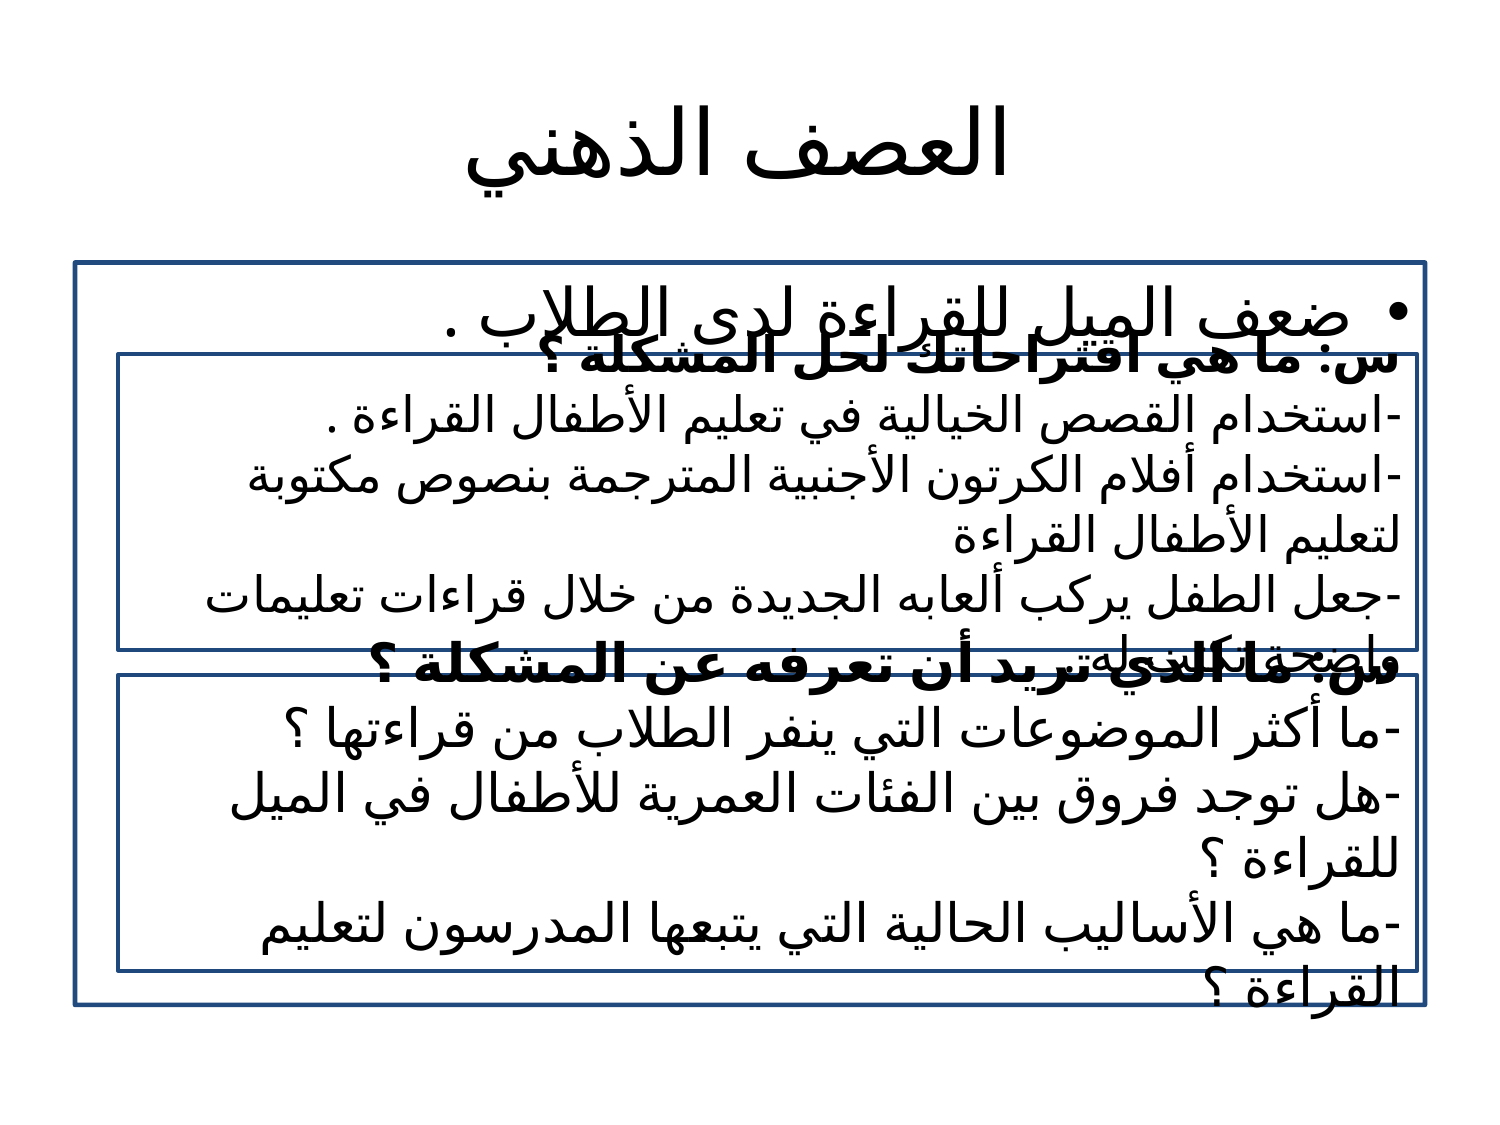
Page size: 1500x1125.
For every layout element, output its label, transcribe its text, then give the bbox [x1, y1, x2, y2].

title العصف الذهني [75, 45, 1425, 233]
text_box س: ما الذي تريد أن تعرفه عن المشكلة ؟ -ما أكثر الموضوعات التي ينفر الطلاب من قراءتها ؟ -هل توجد فروق بين الفئات العمرية للأطفال في الميل للقراءة ؟ -ما هي الأساليب الحالية التي يتبعها المدرسون لتعليم القراءة ؟ [116, 673, 1419, 973]
text_box س: ما هي اقتراحاتك لحل المشكلة ؟ -استخدام القصص الخيالية في تعليم الأطفال القراءة . -استخدام أفلام الكرتون الأجنبية المترجمة بنصوص مكتوبة لتعليم الأطفال القراءة -جعل الطفل يركب ألعابه الجديدة من خلال قراءات تعليمات واضحة تكتب له . [116, 352, 1419, 652]
list ضعف الميل للقراءة لدى الطلاب . [75, 262, 1425, 1005]
